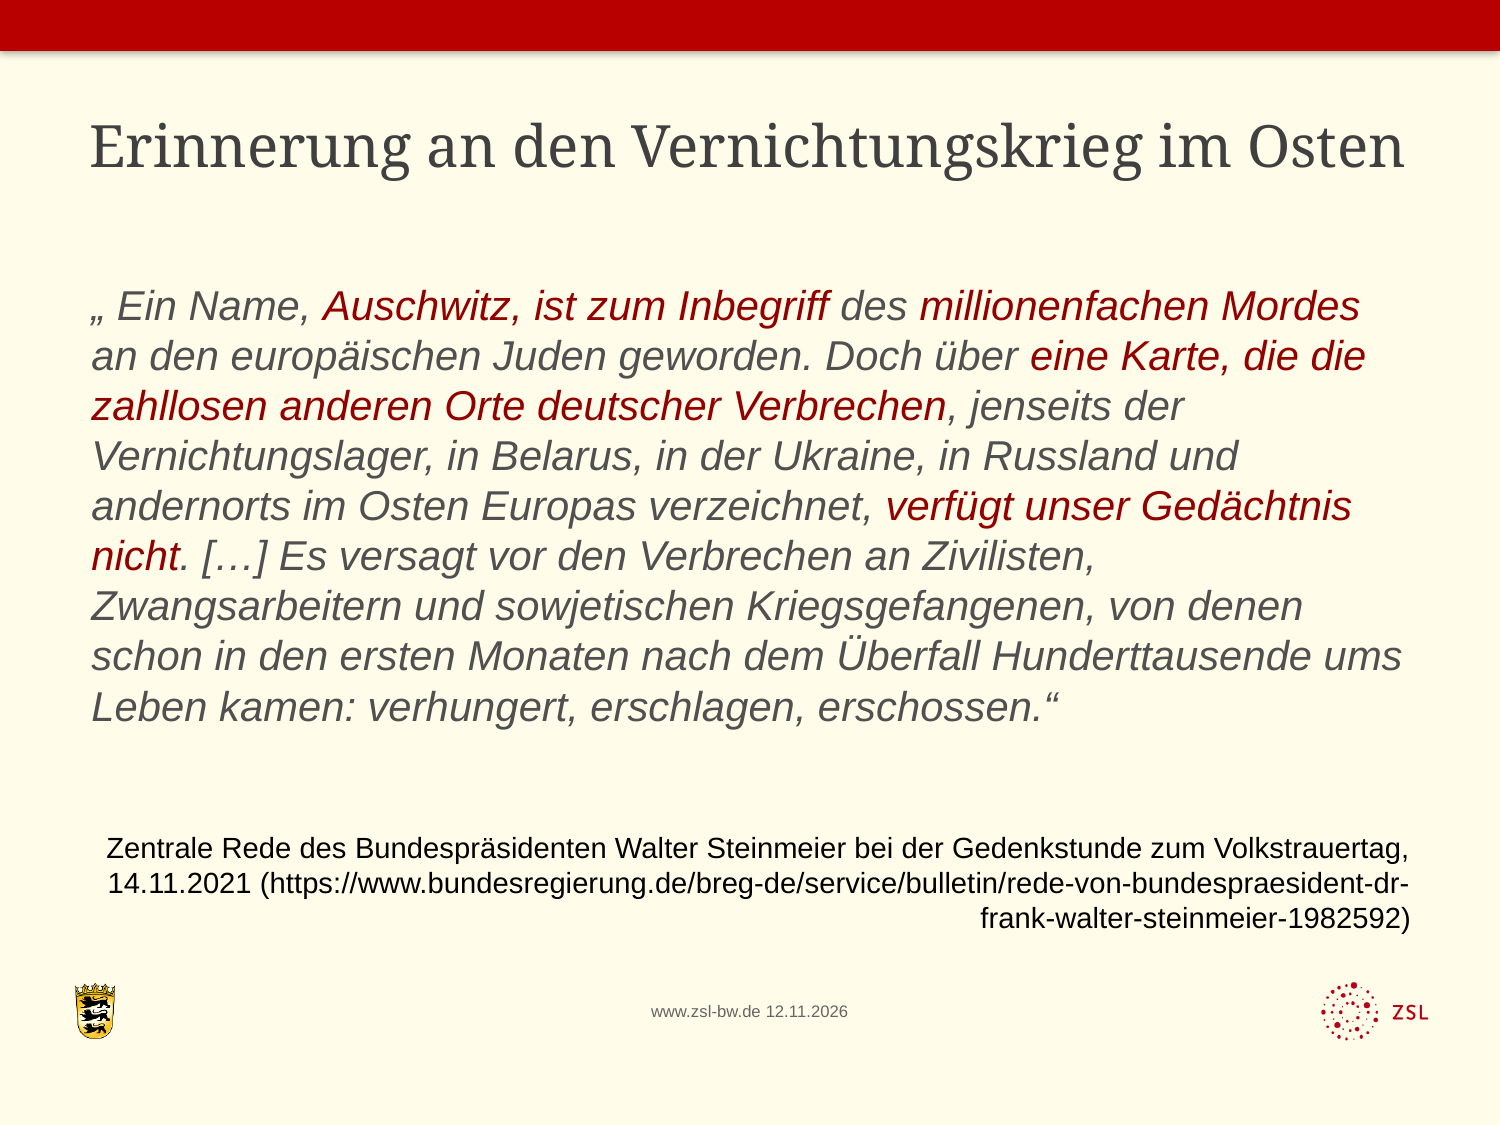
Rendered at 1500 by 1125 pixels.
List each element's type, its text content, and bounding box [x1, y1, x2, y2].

list „ Ein Name, Auschwitz, ist zum Inbegriff des millionenfachen Mordes an den europäischen Juden geworden. Doch über eine Karte, die die zahllosen anderen Orte deutscher Verbrechen, jenseits der Vernichtungslager, in Belarus, in der Ukraine, in Russland und andernorts im Osten Europas verzeichnet, verfügt unser Gedächtnis nicht. […] Es versagt vor den Verbrechen an Zivilisten, Zwangsarbeitern und sowjetischen Kriegsgefangenen, von denen schon in den ersten Monaten nach dem Überfall Hunderttausende ums Leben kamen: verhungert, erschlagen, erschossen.“ Zentrale Rede des Bundespräsidenten Walter Steinmeier bei der Gedenkstunde zum Volkstrauertag, 14.11.2021 (https://www.bundesregierung.de/breg-de/service/bulletin/rede-von-bundespraesident-dr-frank-walter-steinmeier-1982592) [76, 271, 1427, 992]
picture [73, 981, 117, 1041]
title Erinnerung an den Vernichtungskrieg im Osten [75, 66, 1425, 223]
picture [1320, 981, 1429, 1041]
